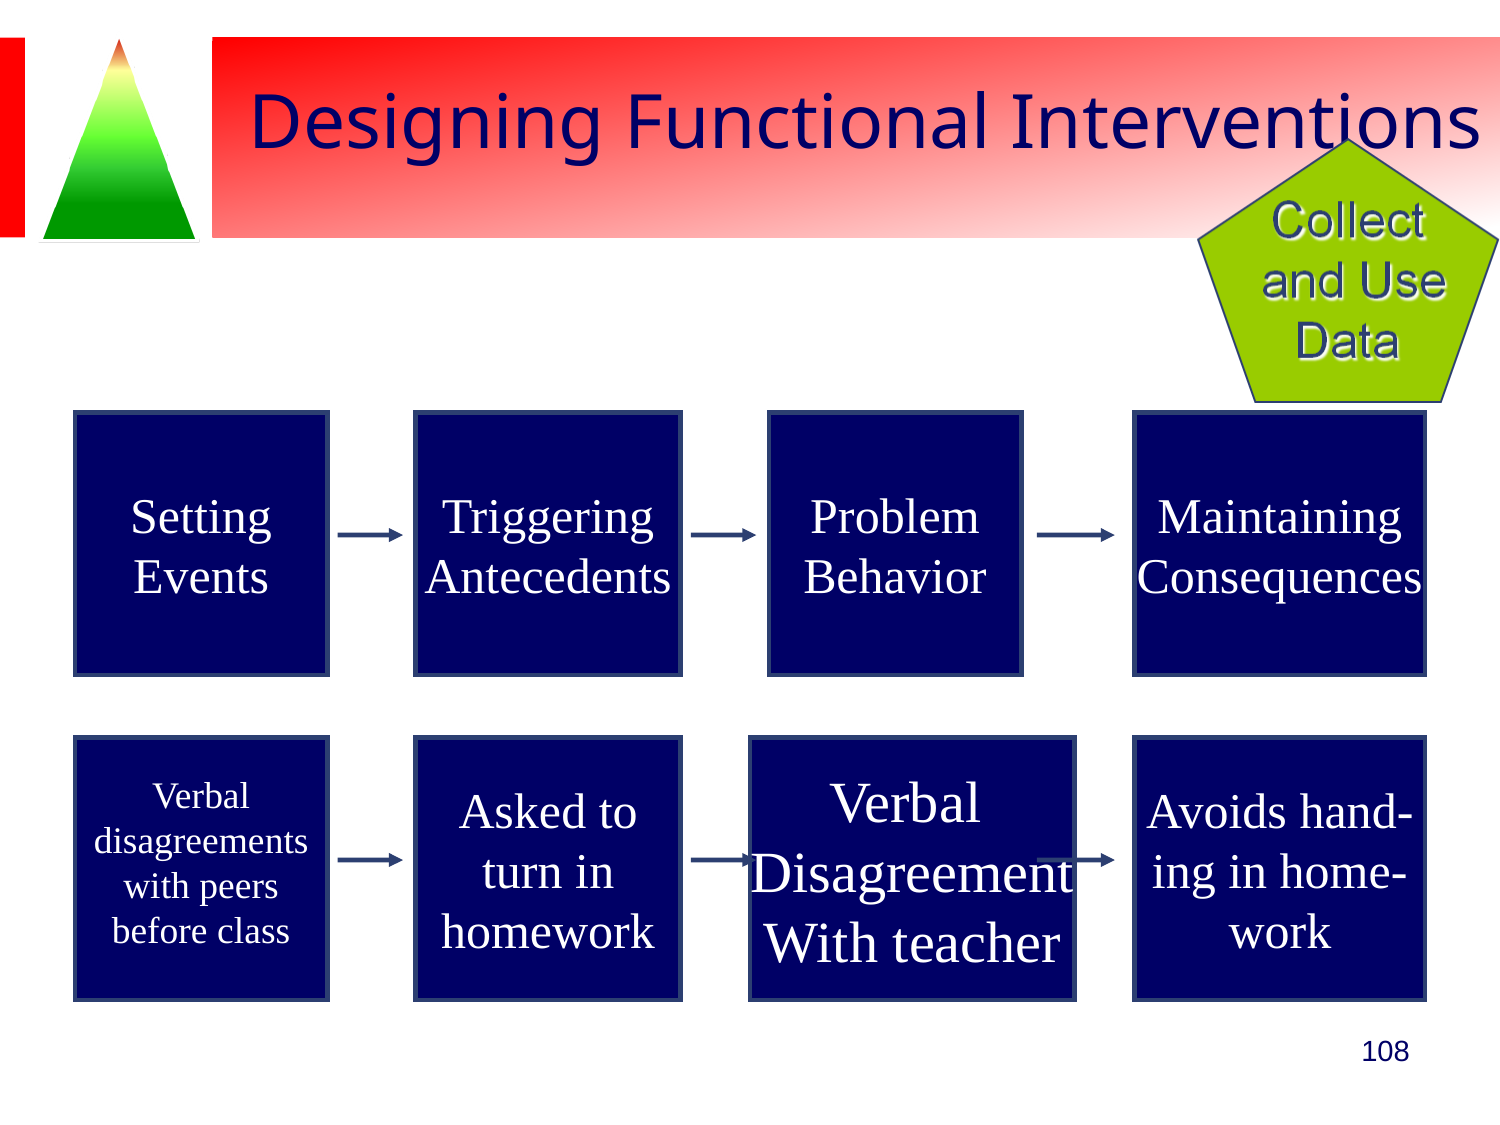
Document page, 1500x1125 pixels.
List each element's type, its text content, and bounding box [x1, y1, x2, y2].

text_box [74, 412, 1426, 676]
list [1195, 137, 1500, 404]
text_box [74, 737, 1426, 1001]
picture [37, 30, 200, 243]
slide_number 108 [1074, 1024, 1426, 1103]
title Designing Functional Interventions [149, 62, 1500, 176]
